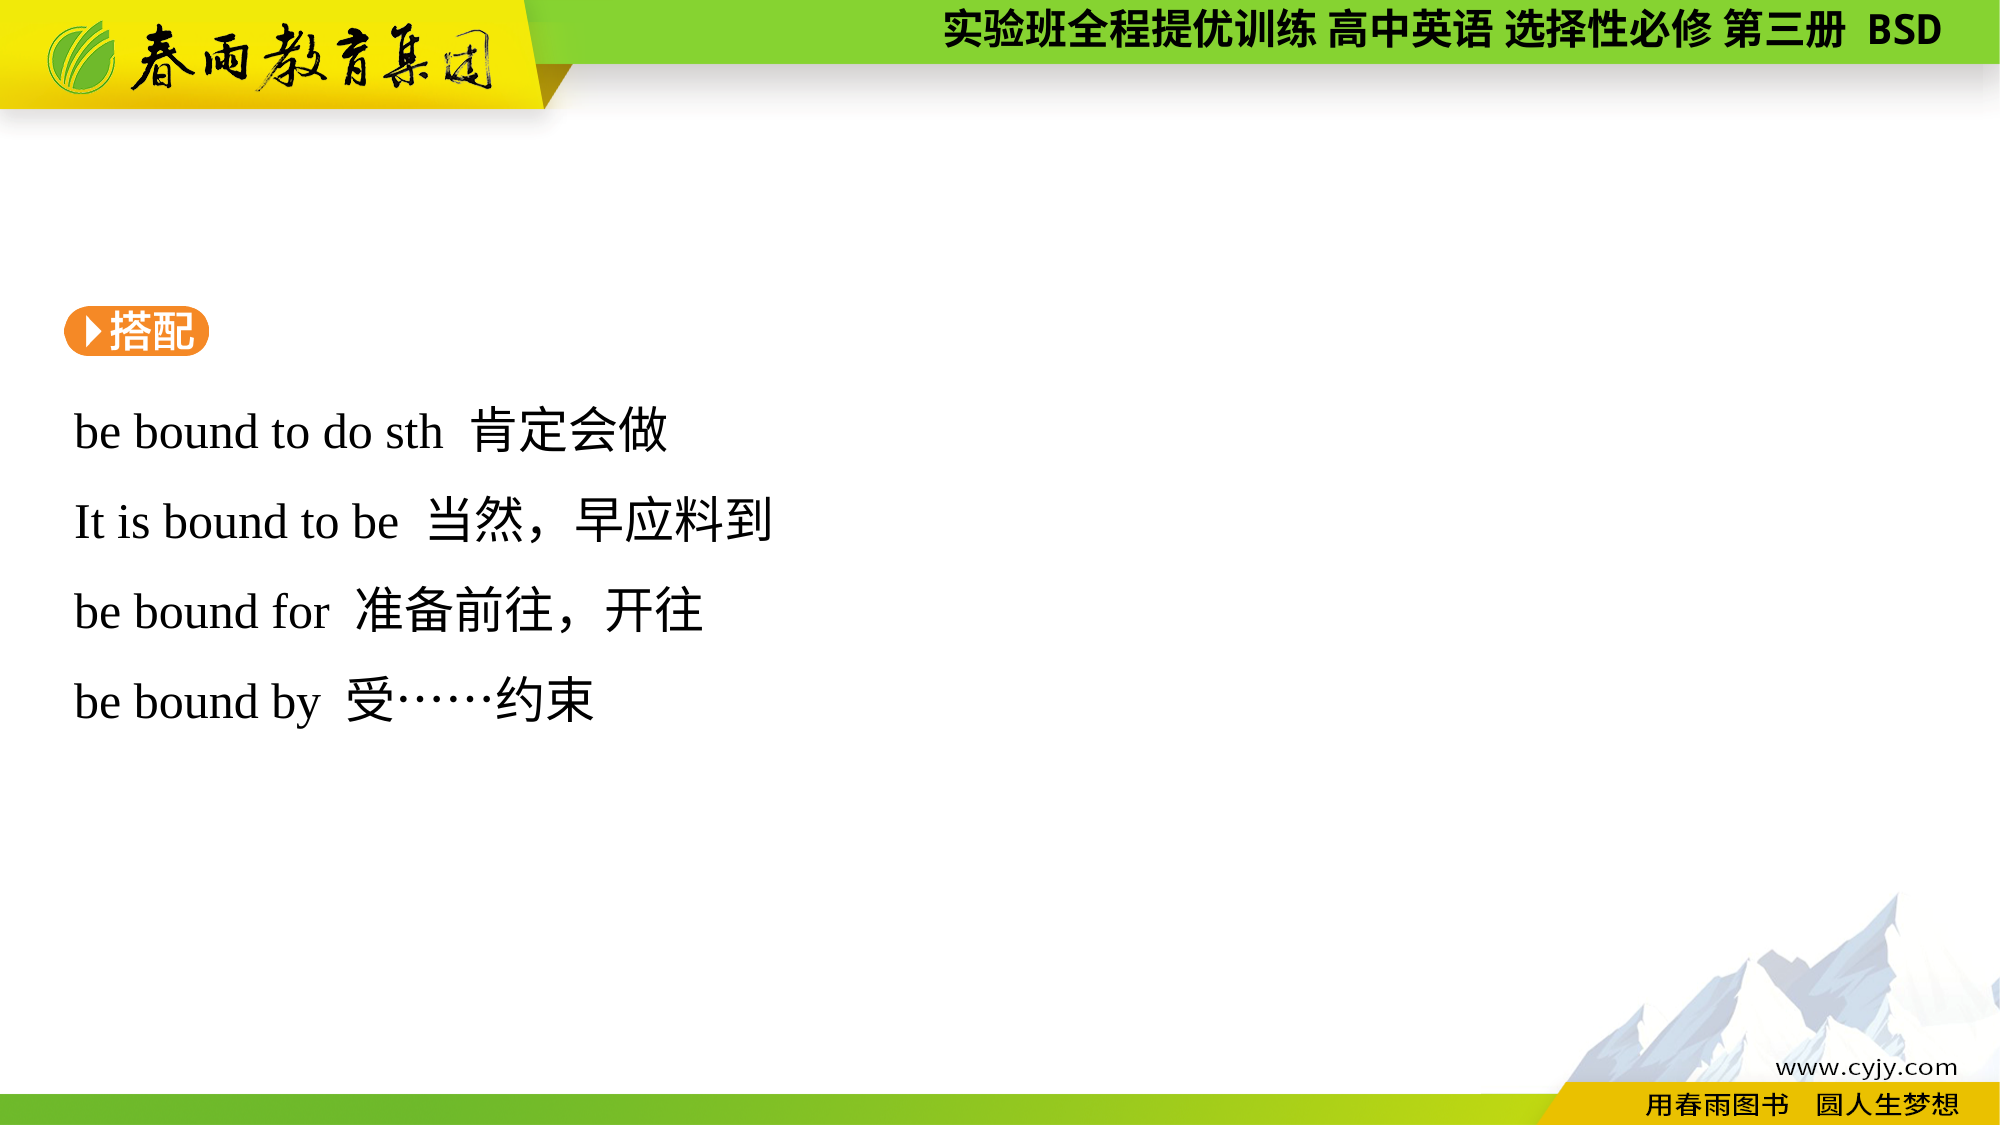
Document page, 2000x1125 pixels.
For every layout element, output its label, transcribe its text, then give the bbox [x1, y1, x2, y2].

list be bound to do sth 肯定会做 It is bound to be 当然，早应料到 be bound for 准备前往，开往 be bound by 受……约束 [59, 360, 1944, 728]
picture [0, 0, 2000, 1125]
